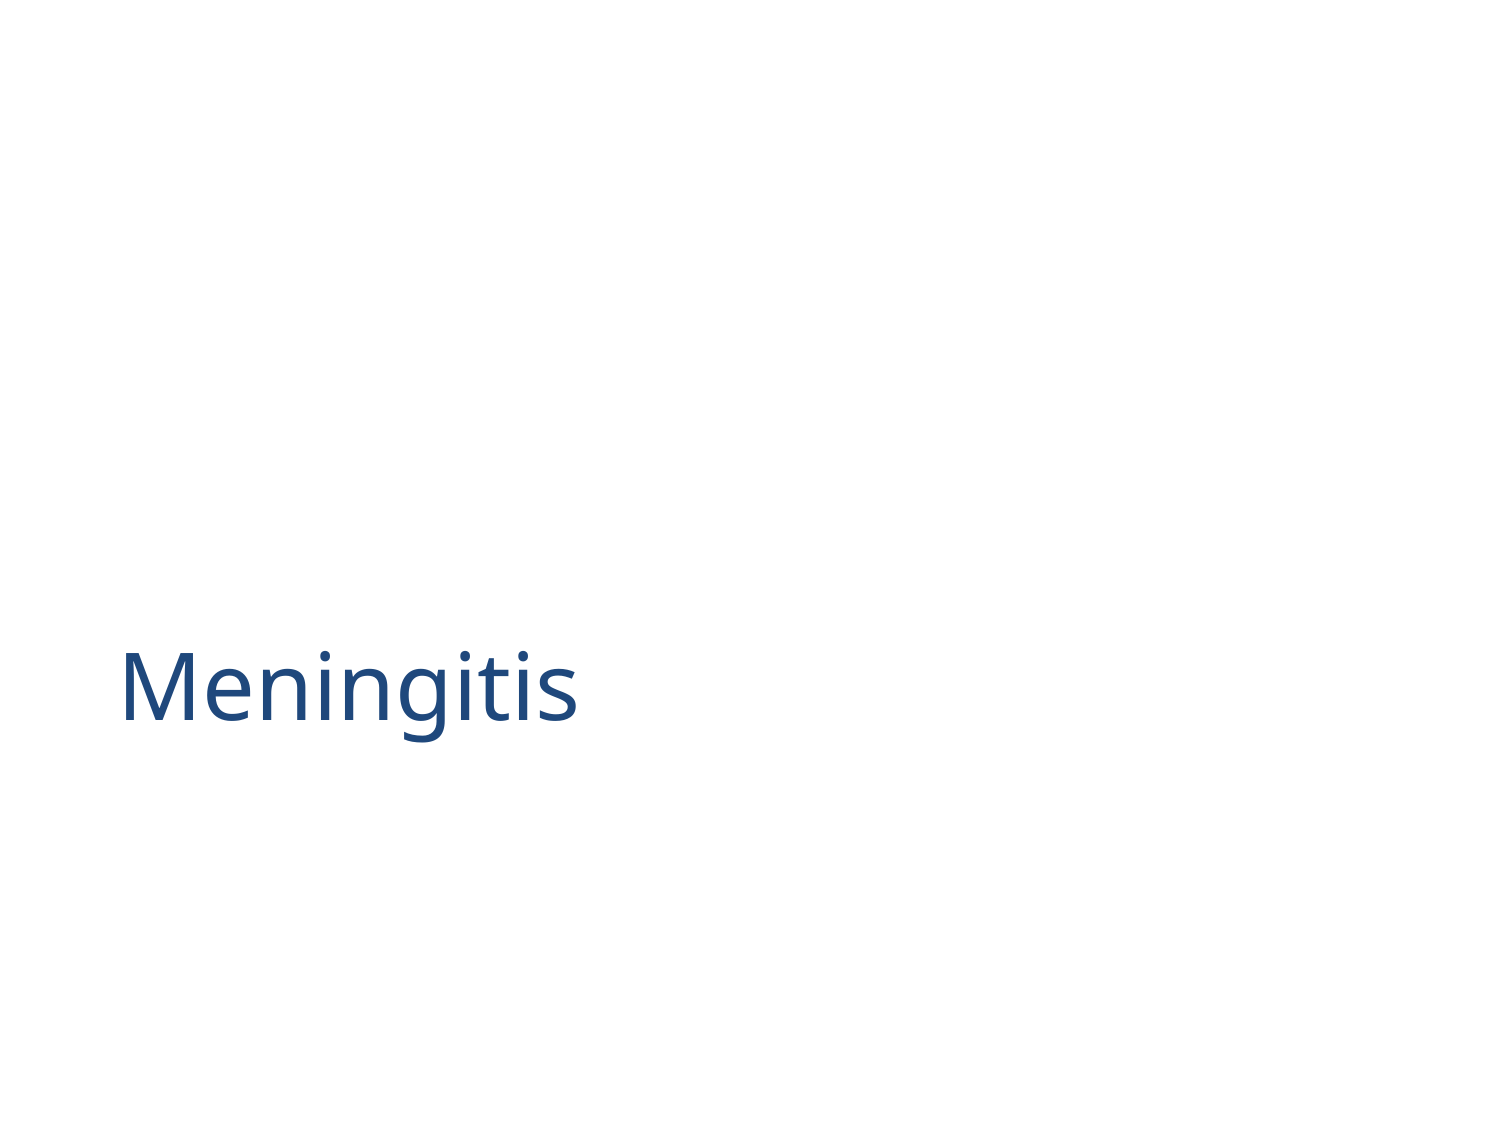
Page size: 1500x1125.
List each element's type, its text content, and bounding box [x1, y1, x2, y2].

title Meningitis [102, 280, 1397, 749]
